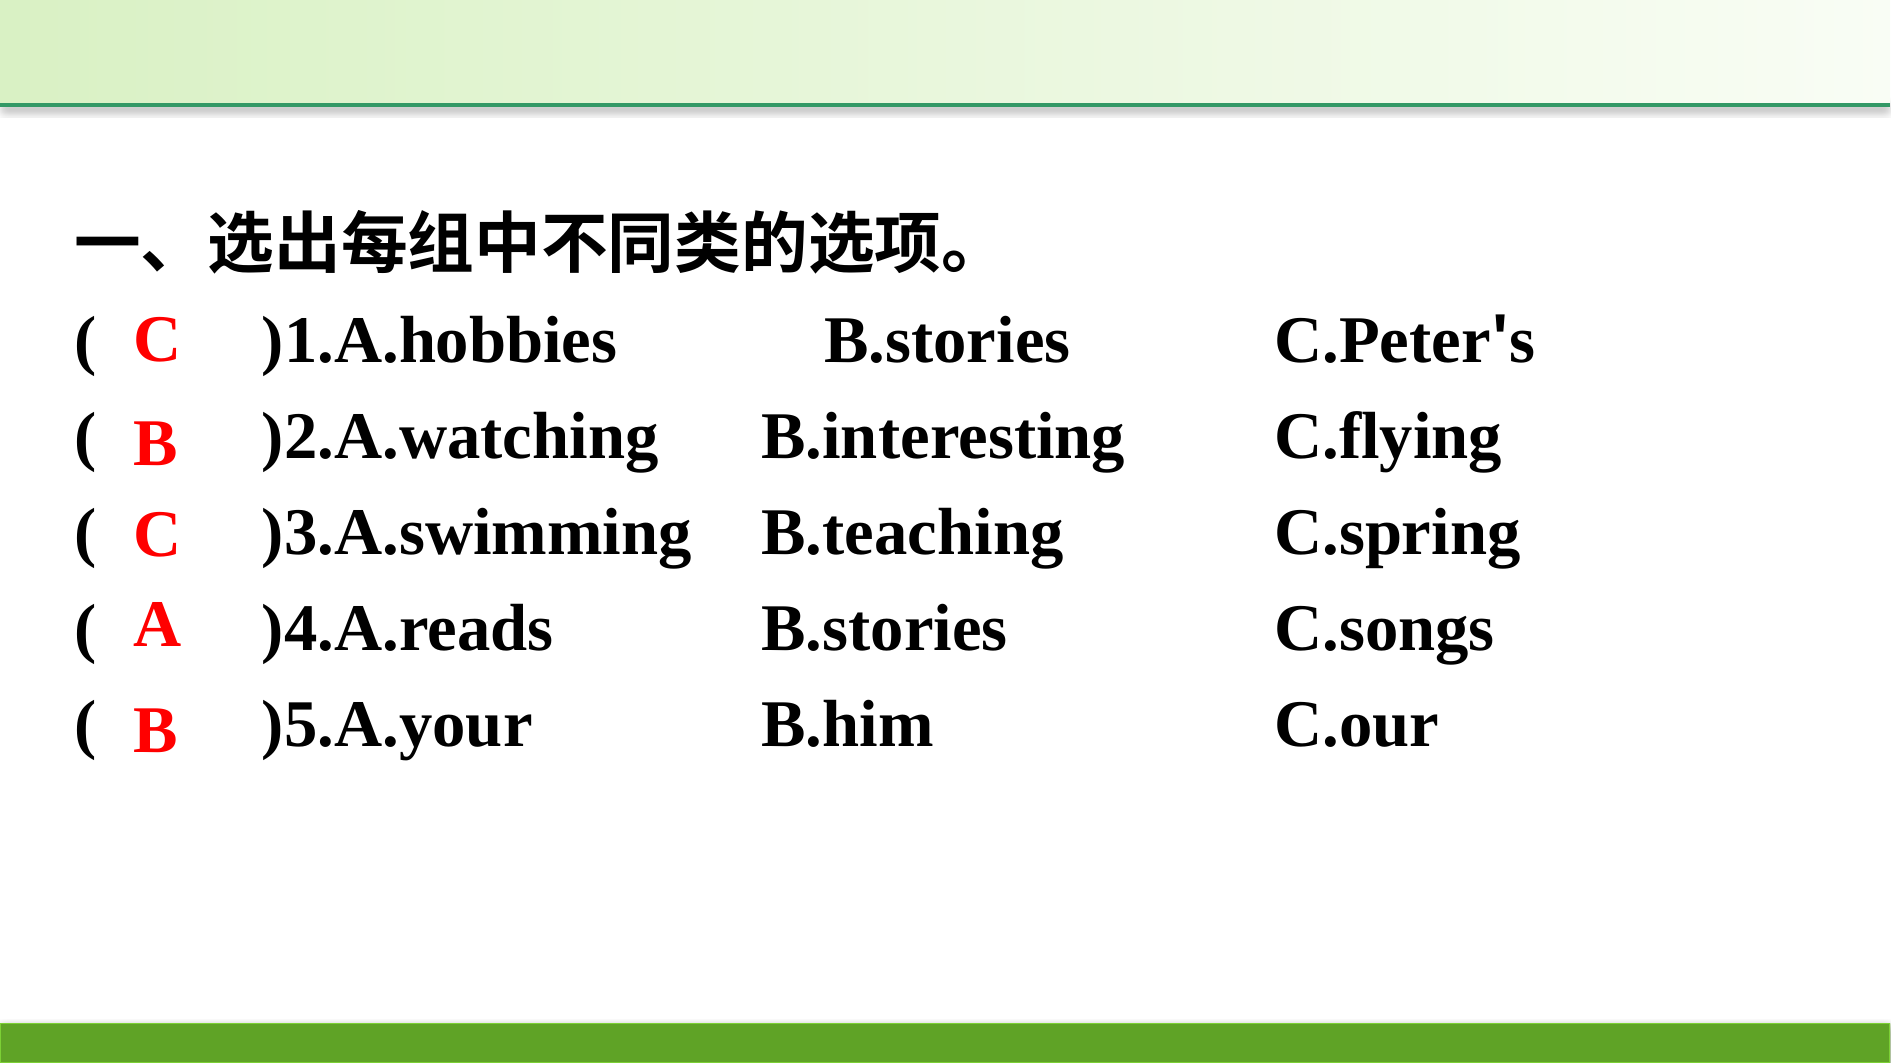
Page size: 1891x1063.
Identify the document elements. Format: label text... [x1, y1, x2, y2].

text_box B [118, 375, 193, 466]
text_box C [118, 466, 197, 556]
text_box A [118, 556, 197, 668]
text_box 一、选出每组中不同类的选项。 ( )1.A.hobbies B.stories C.Peter's ( )2.A.watching B.interesting C.flying ( )3.A.swimming B.teaching C.spring ( )4.A.reads B.stories C.songs ( )5.A.your B.him C.our [59, 177, 1833, 768]
text_box C [118, 271, 197, 383]
text_box B [118, 662, 193, 774]
